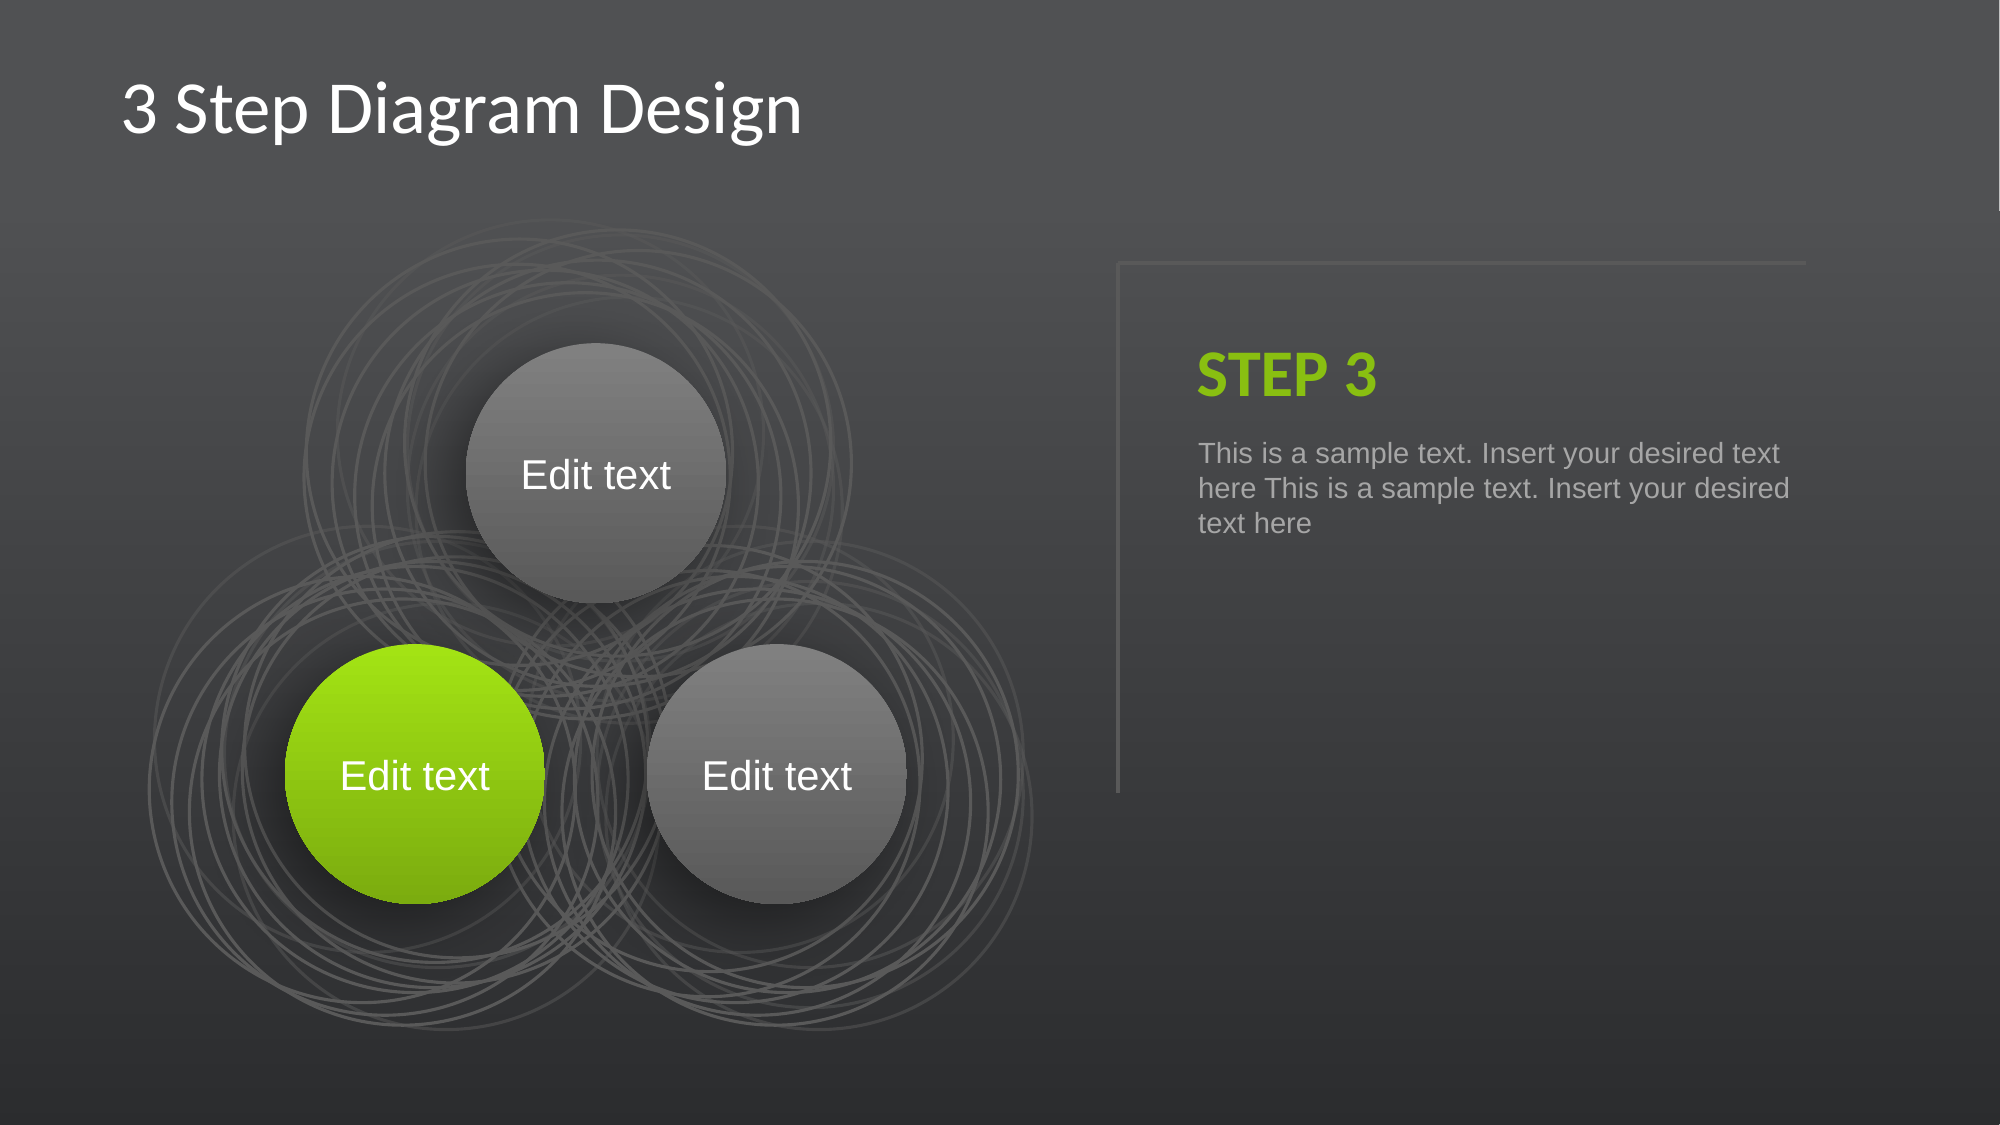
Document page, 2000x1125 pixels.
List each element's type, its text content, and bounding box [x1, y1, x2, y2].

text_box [148, 219, 1033, 1030]
title 3 Step Diagram Design [99, 45, 1900, 162]
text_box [1117, 262, 1807, 793]
